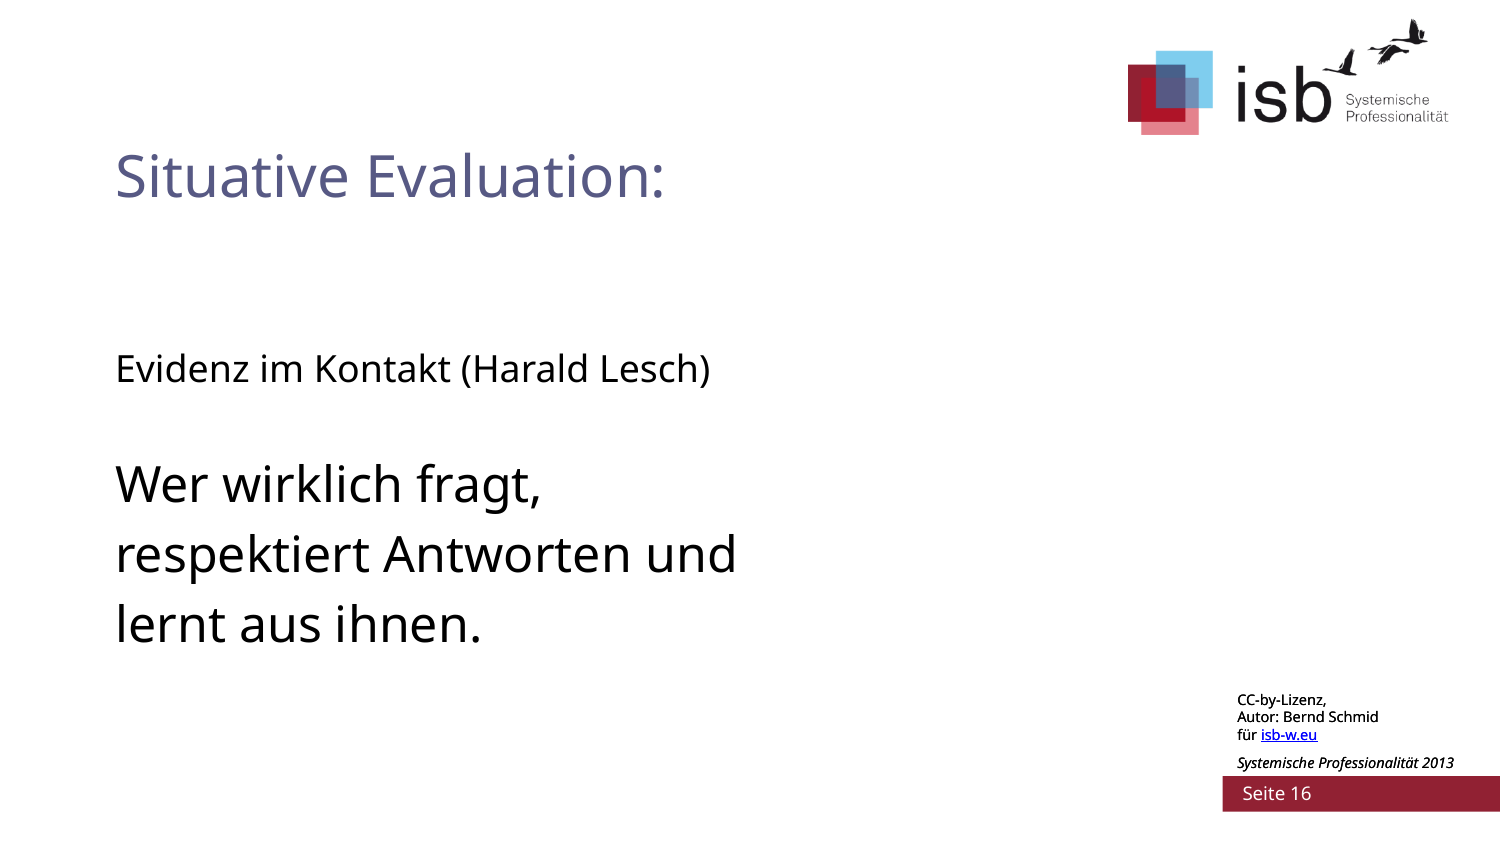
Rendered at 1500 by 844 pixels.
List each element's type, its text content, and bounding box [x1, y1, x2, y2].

picture [1128, 14, 1461, 139]
title Situative Evaluation: [100, 67, 1223, 185]
list Evidenz im Kontakt (Harald Lesch) Wer wirklich fragt, respektiert Antworten und lernt aus ihnen. [100, 185, 1223, 812]
text_box CC-by-Lizenz, Autor: Bernd Schmid für isb-w.eu Systemische Professionalität 2013 [1222, 543, 1500, 844]
